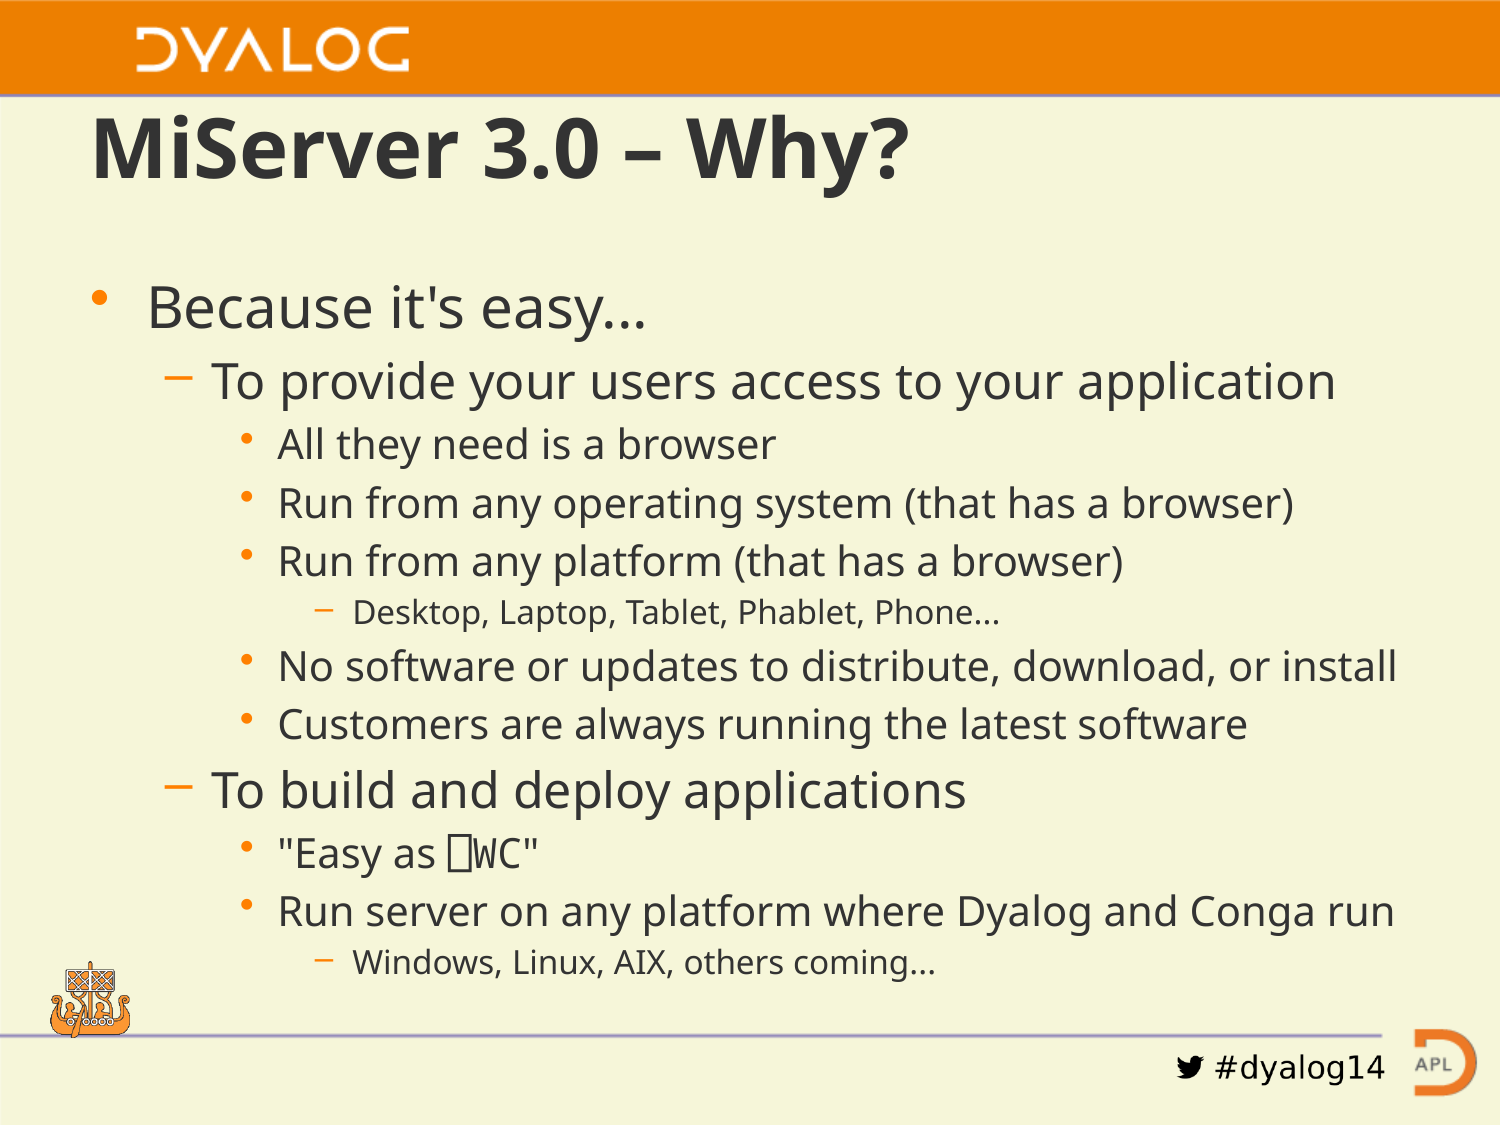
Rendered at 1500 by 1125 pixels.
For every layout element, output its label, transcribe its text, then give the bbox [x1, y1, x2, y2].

picture [0, 0, 1500, 1125]
list Because it's easy... To provide your users access to your application All they need is a browser Run from any operating system (that has a browser) Run from any platform (that has a browser) Desktop, Laptop, Tablet, Phablet, Phone... No software or updates to distribute, download, or install Customers are always running the latest software To build and deploy applications "Easy as ⎕WC" Run server on any platform where Dyalog and Conga run Windows, Linux, AIX, others coming... [75, 262, 1425, 1005]
title MiServer 3.0 – Why? [75, 87, 1425, 238]
